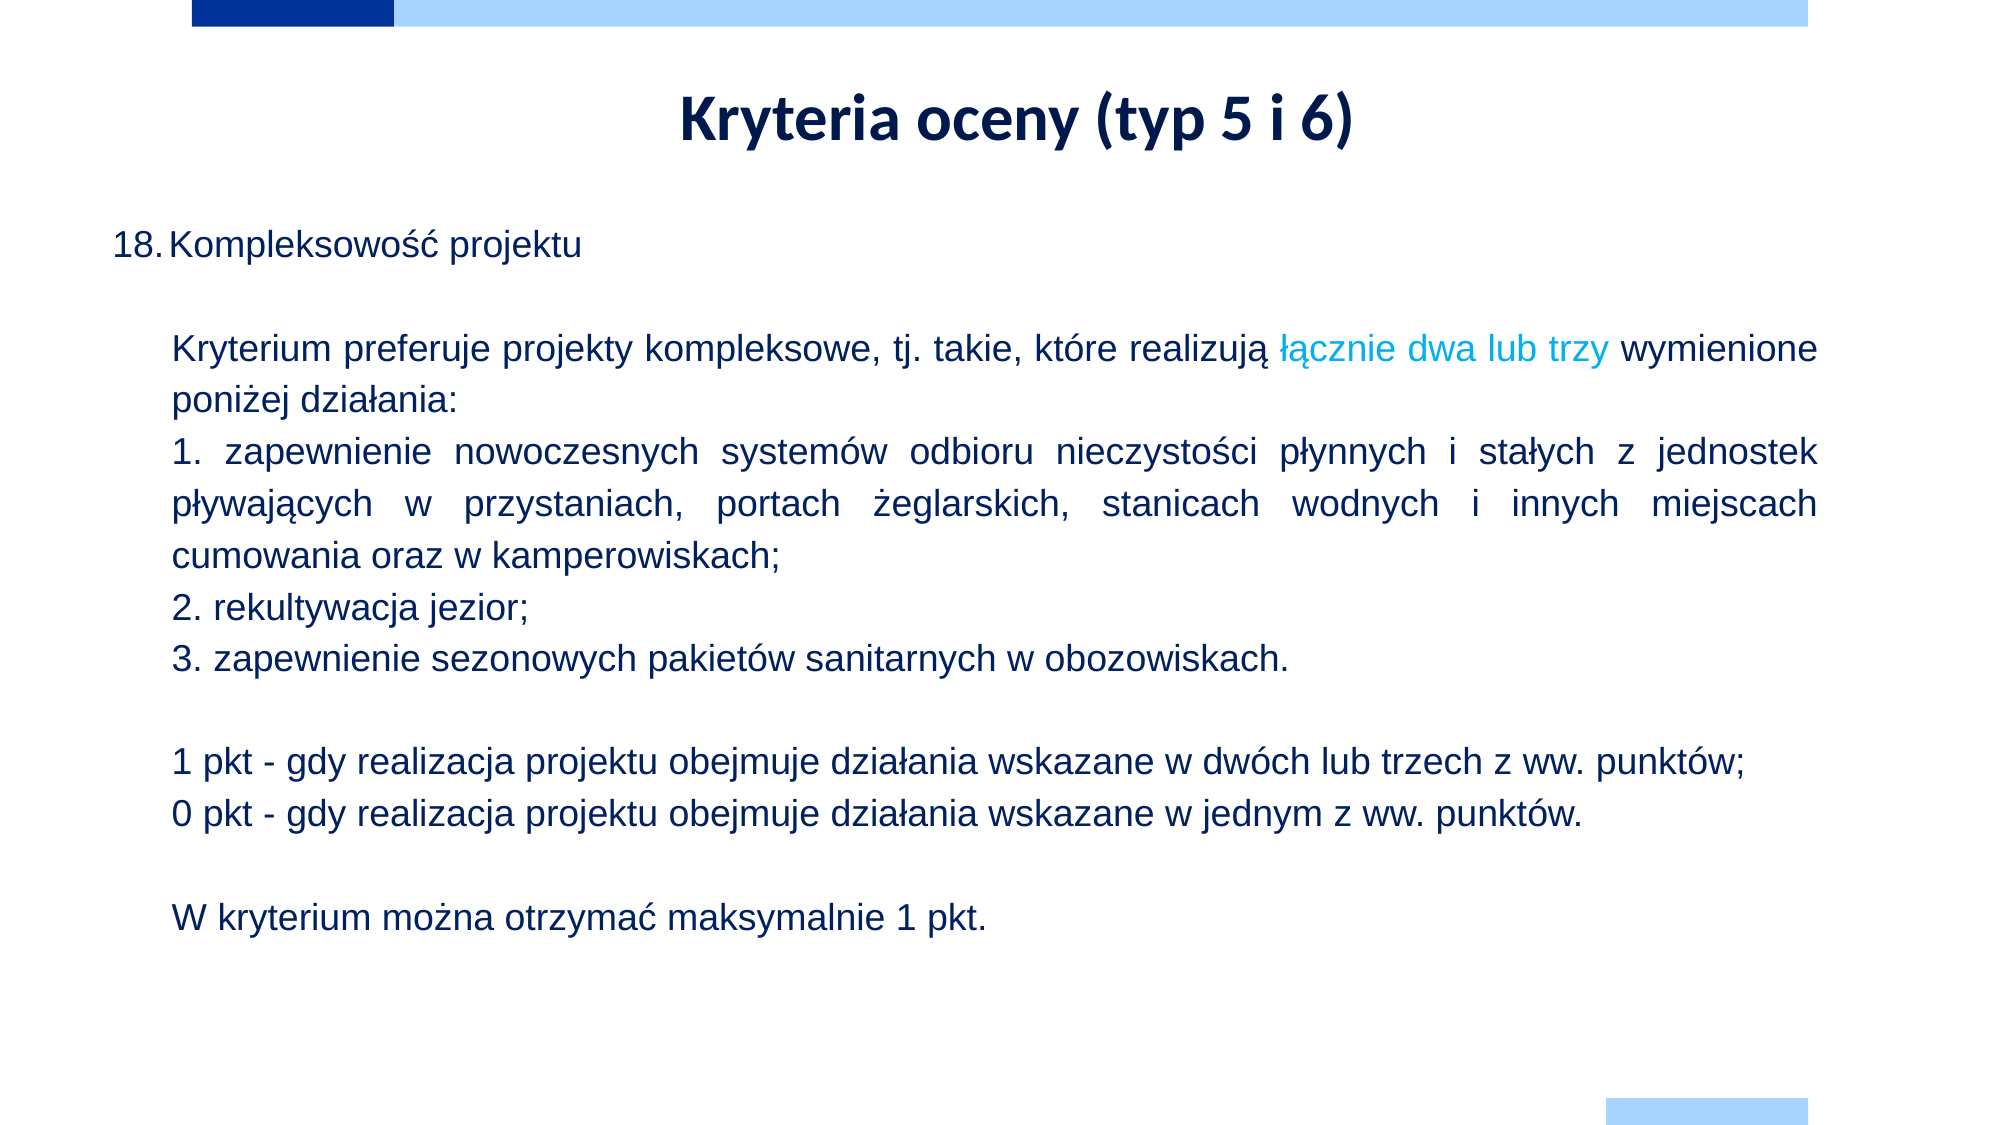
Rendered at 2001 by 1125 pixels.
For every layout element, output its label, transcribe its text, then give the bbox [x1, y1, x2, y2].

text_box Kryteria oceny (typ 5 i 6) [131, 66, 1906, 161]
text_box Kompleksowość projektu Kryterium preferuje projekty kompleksowe, tj. takie, które realizują łącznie dwa lub trzy wymienione poniżej działania: 1. zapewnienie nowoczesnych systemów odbioru nieczystości płynnych i stałych z jednostek pływających w przystaniach, portach żeglarskich, stanicach wodnych i innych miejscach cumowania oraz w kamperowiskach; 2. rekultywacja jezior; 3. zapewnienie sezonowych pakietów sanitarnych w obozowiskach. 1 pkt - gdy realizacja projektu obejmuje działania wskazane w dwóch lub trzech z ww. punktów; 0 pkt - gdy realizacja projektu obejmuje działania wskazane w jednym z ww. punktów. W kryterium można otrzymać maksymalnie 1 pkt. [97, 206, 1833, 1049]
